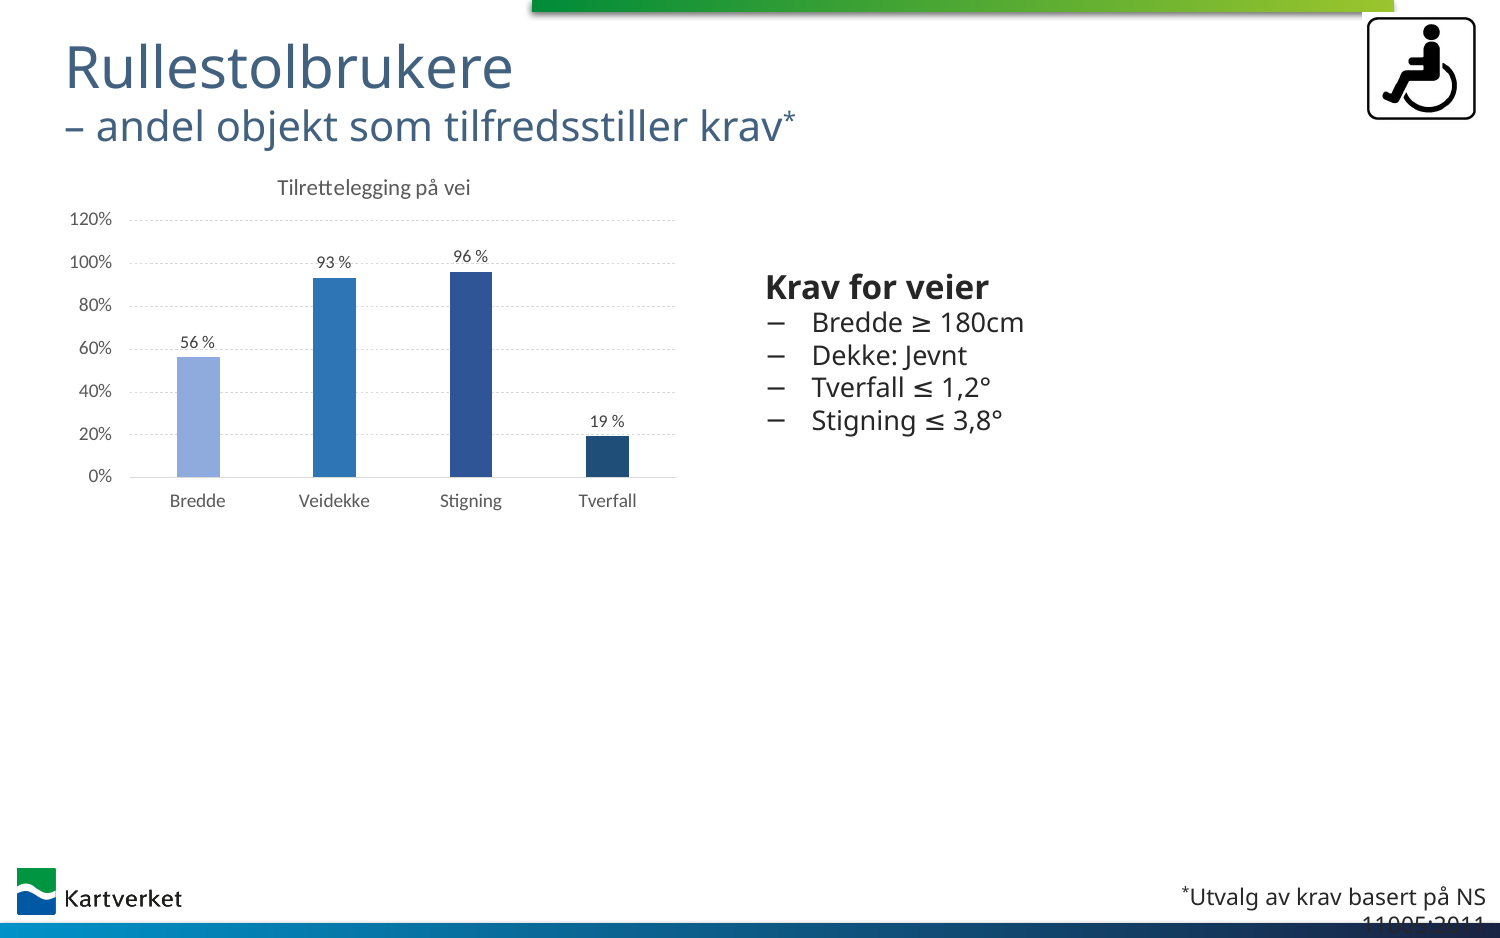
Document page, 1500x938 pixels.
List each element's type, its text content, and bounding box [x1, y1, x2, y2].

text_box Rullestolbrukere – andel objekt som tilfredsstiller krav* [49, 25, 1431, 158]
picture [62, 166, 687, 519]
picture [1362, 12, 1481, 126]
text_box *Utvalg av krav basert på NS 11005:2011 [1068, 873, 1500, 938]
text_box Krav for veier Bredde ≥ 180cm Dekke: Jevnt Tverfall ≤ 1,2° Stigning ≤ 3,8° [750, 258, 1234, 444]
